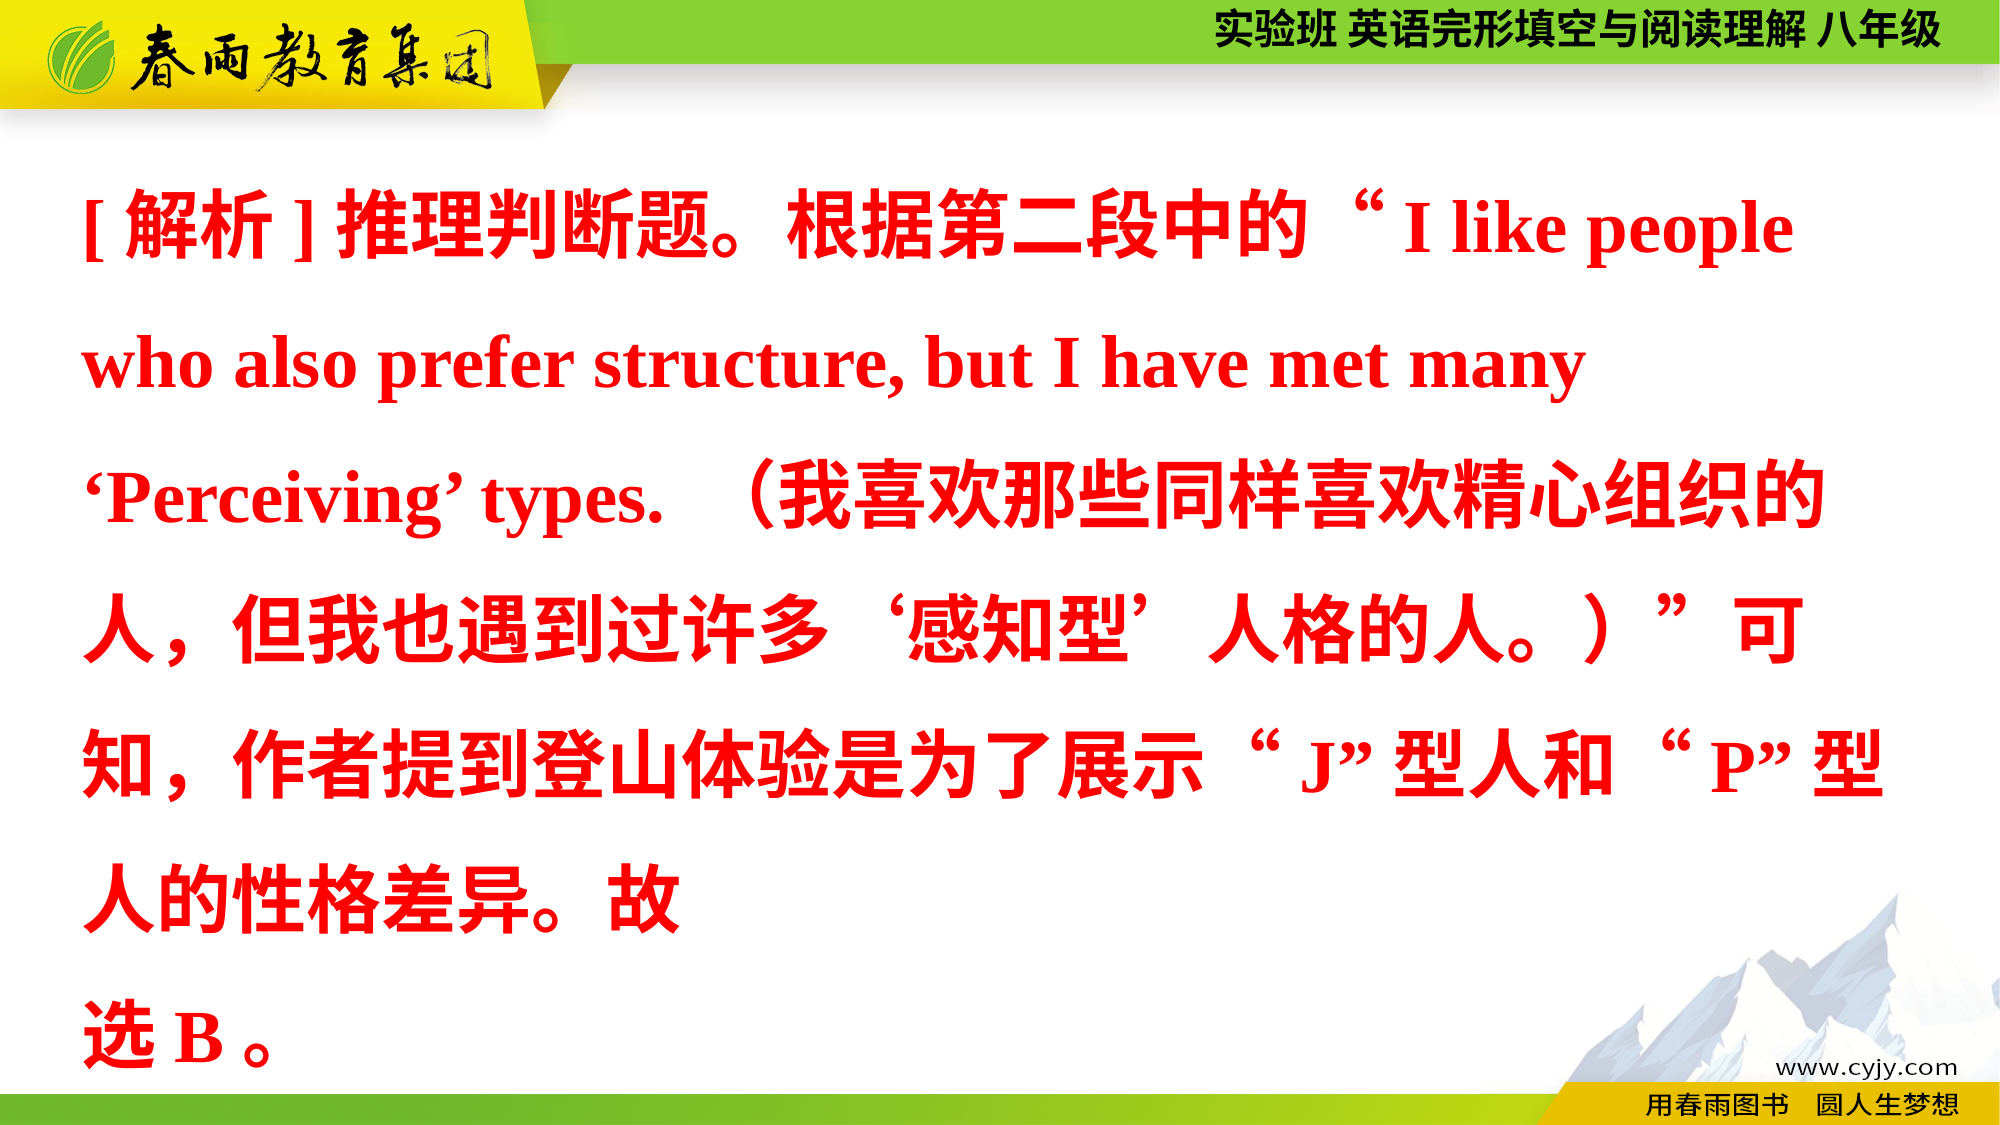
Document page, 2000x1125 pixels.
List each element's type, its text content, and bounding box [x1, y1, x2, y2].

picture [0, 0, 2000, 1125]
list [解析]推理判断题。根据第二段中的“I like people who also prefer structure, but I have met many ‘Perceiving’ types. （我喜欢那些同样喜欢精心组织的人，但我也遇到过许多‘感知型’人格的人。）”可知，作者提到登山体验是为了展示“J”型人和“P”型人的性格差异。故 选B。 [66, 125, 1951, 959]
